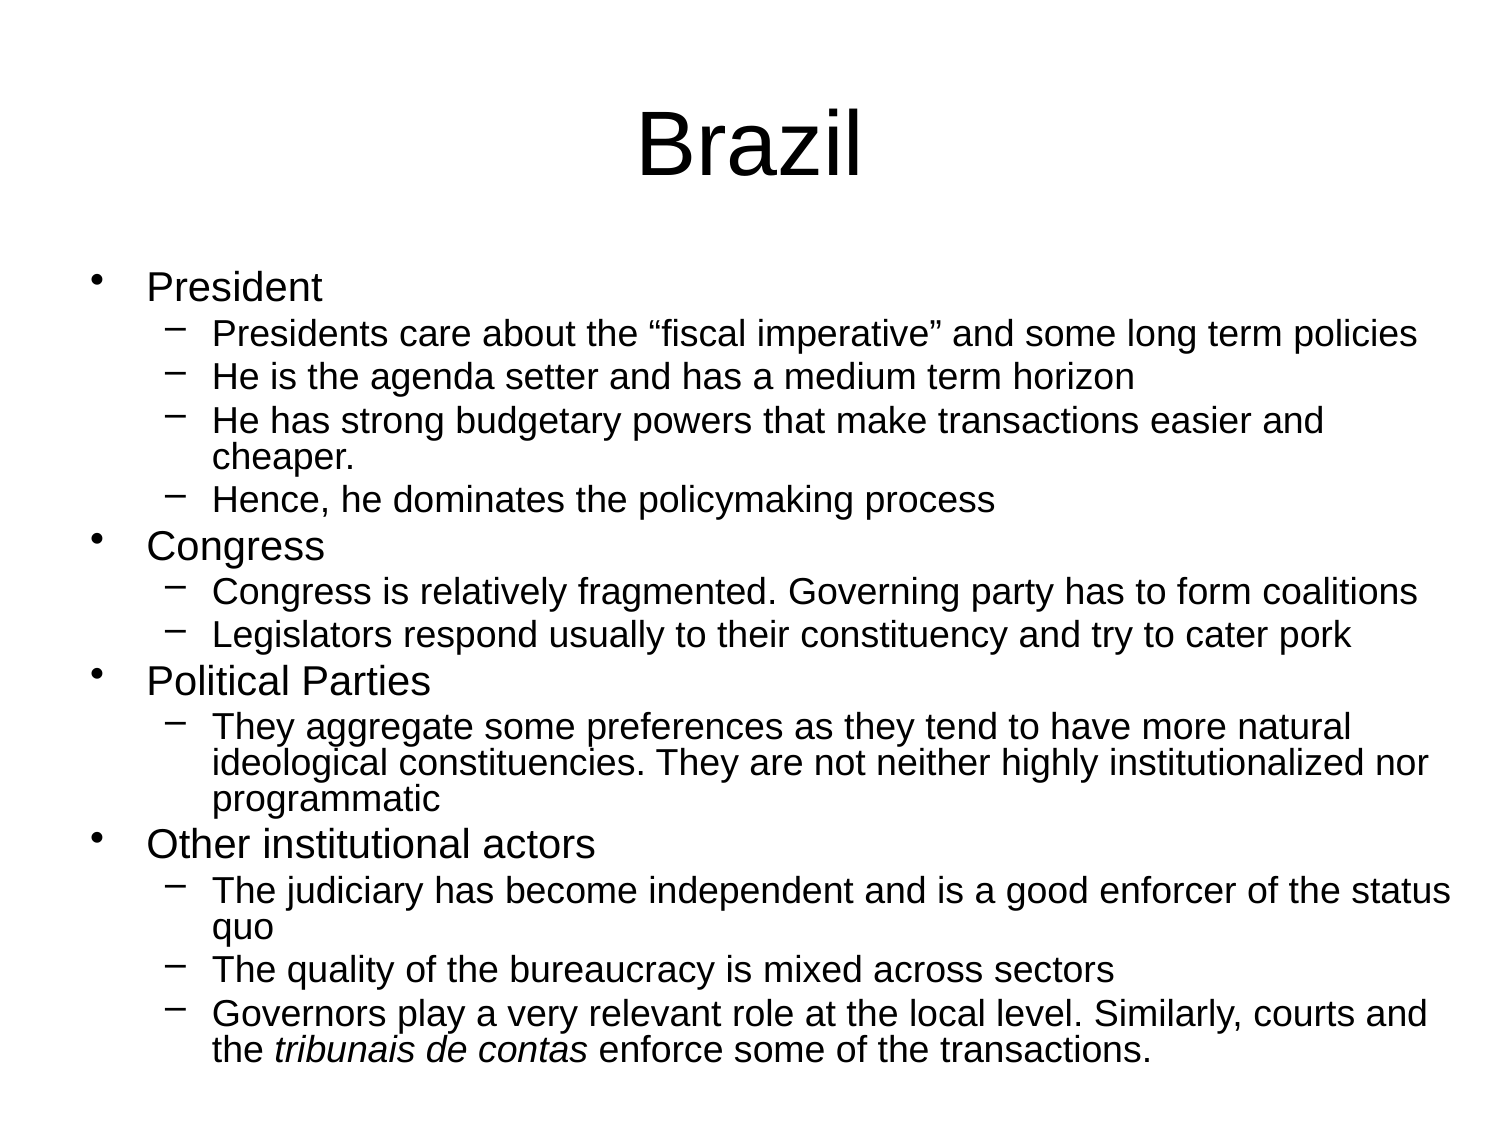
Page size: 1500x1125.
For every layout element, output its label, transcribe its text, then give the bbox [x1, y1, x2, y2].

title Brazil [74, 44, 1426, 233]
list President Presidents care about the “fiscal imperative” and some long term policies He is the agenda setter and has a medium term horizon He has strong budgetary powers that make transactions easier and cheaper. Hence, he dominates the policymaking process Congress Congress is relatively fragmented. Governing party has to form coalitions Legislators respond usually to their constituency and try to cater pork Political Parties They aggregate some preferences as they tend to have more natural ideological constituencies. They are not neither highly institutionalized nor programmatic Other institutional actors The judiciary has become independent and is a good enforcer of the status quo The quality of the bureaucracy is mixed across sectors Governors play a very relevant role at the local level. Similarly, courts and the tribunais de contas enforce some of the transactions. [74, 262, 1476, 1101]
